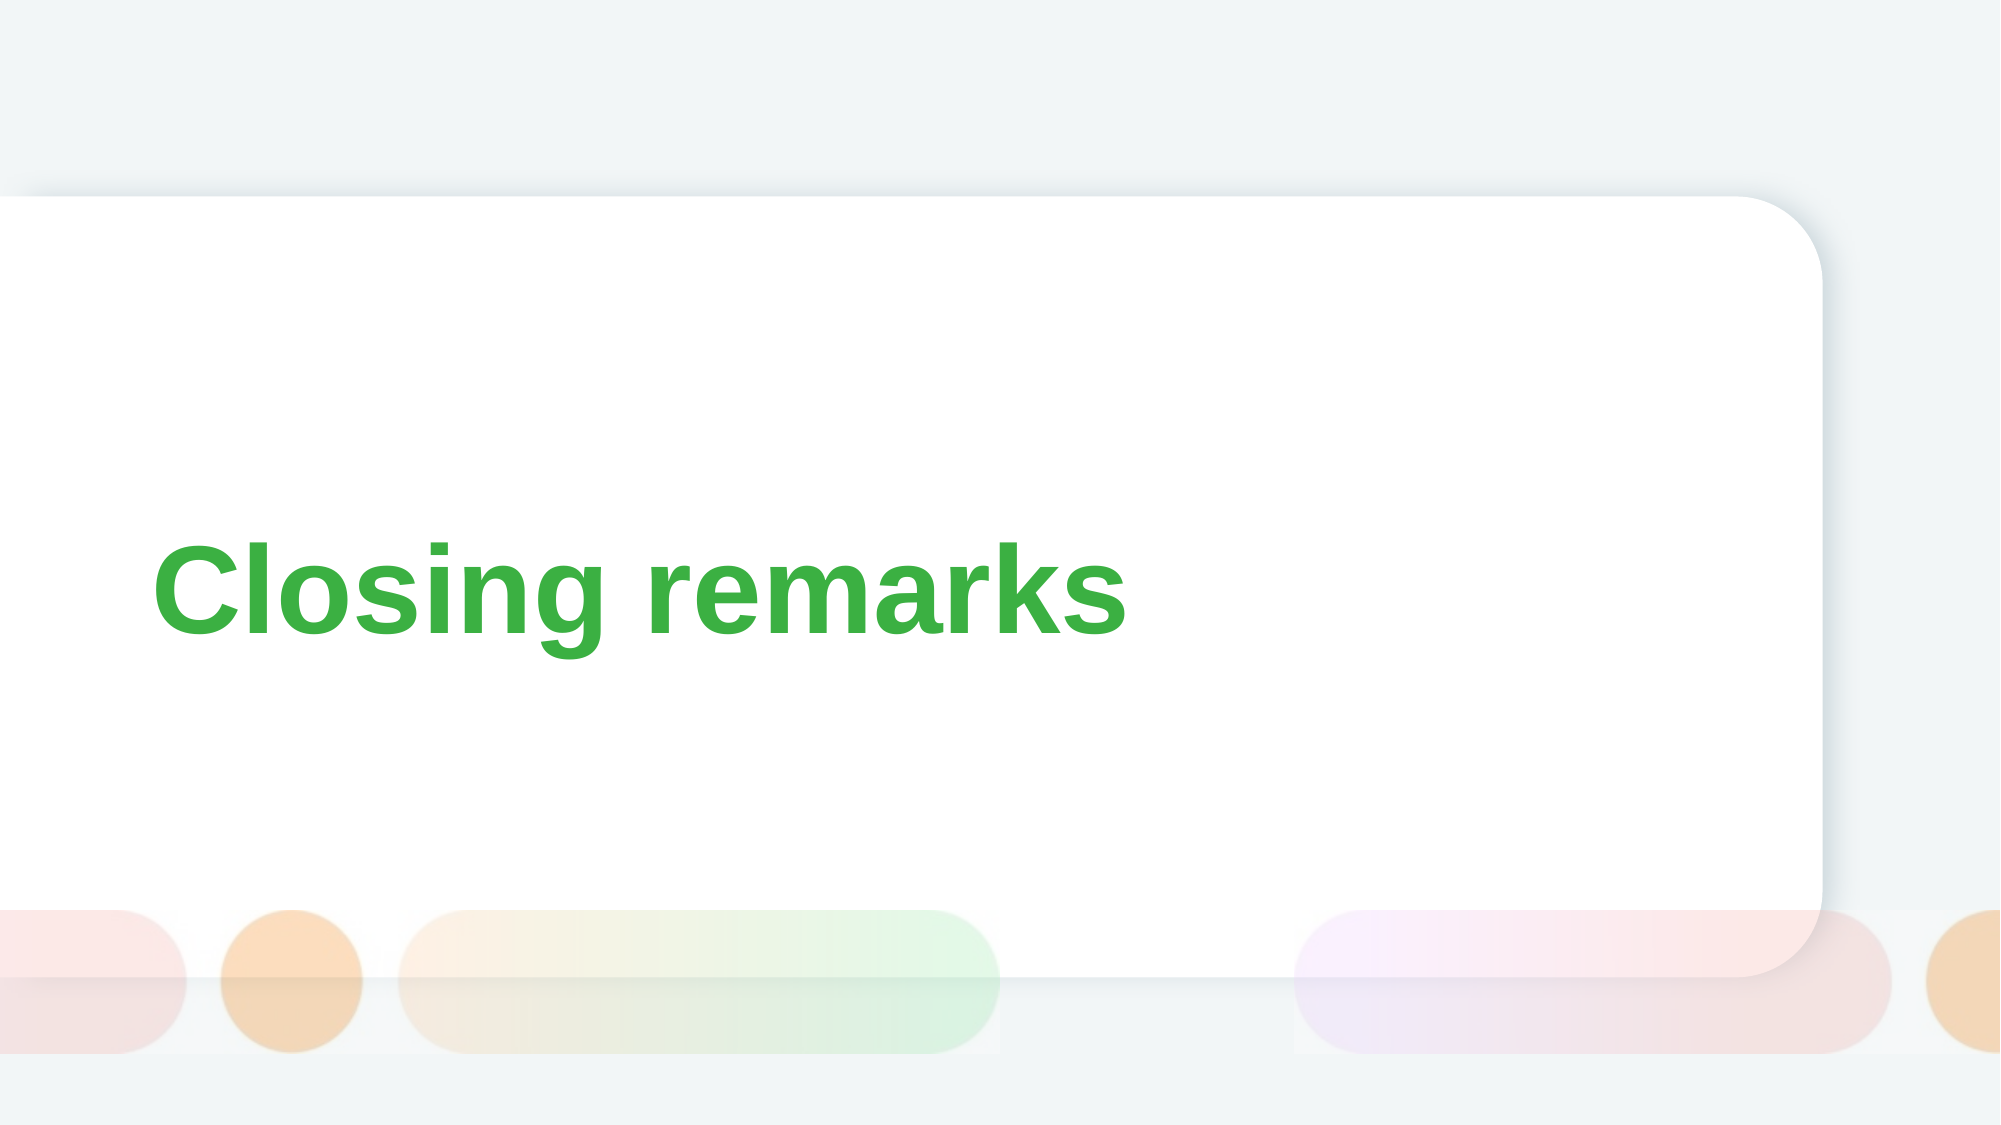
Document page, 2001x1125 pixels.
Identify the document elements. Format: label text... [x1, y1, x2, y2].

title Closing remarks [136, 313, 1729, 666]
